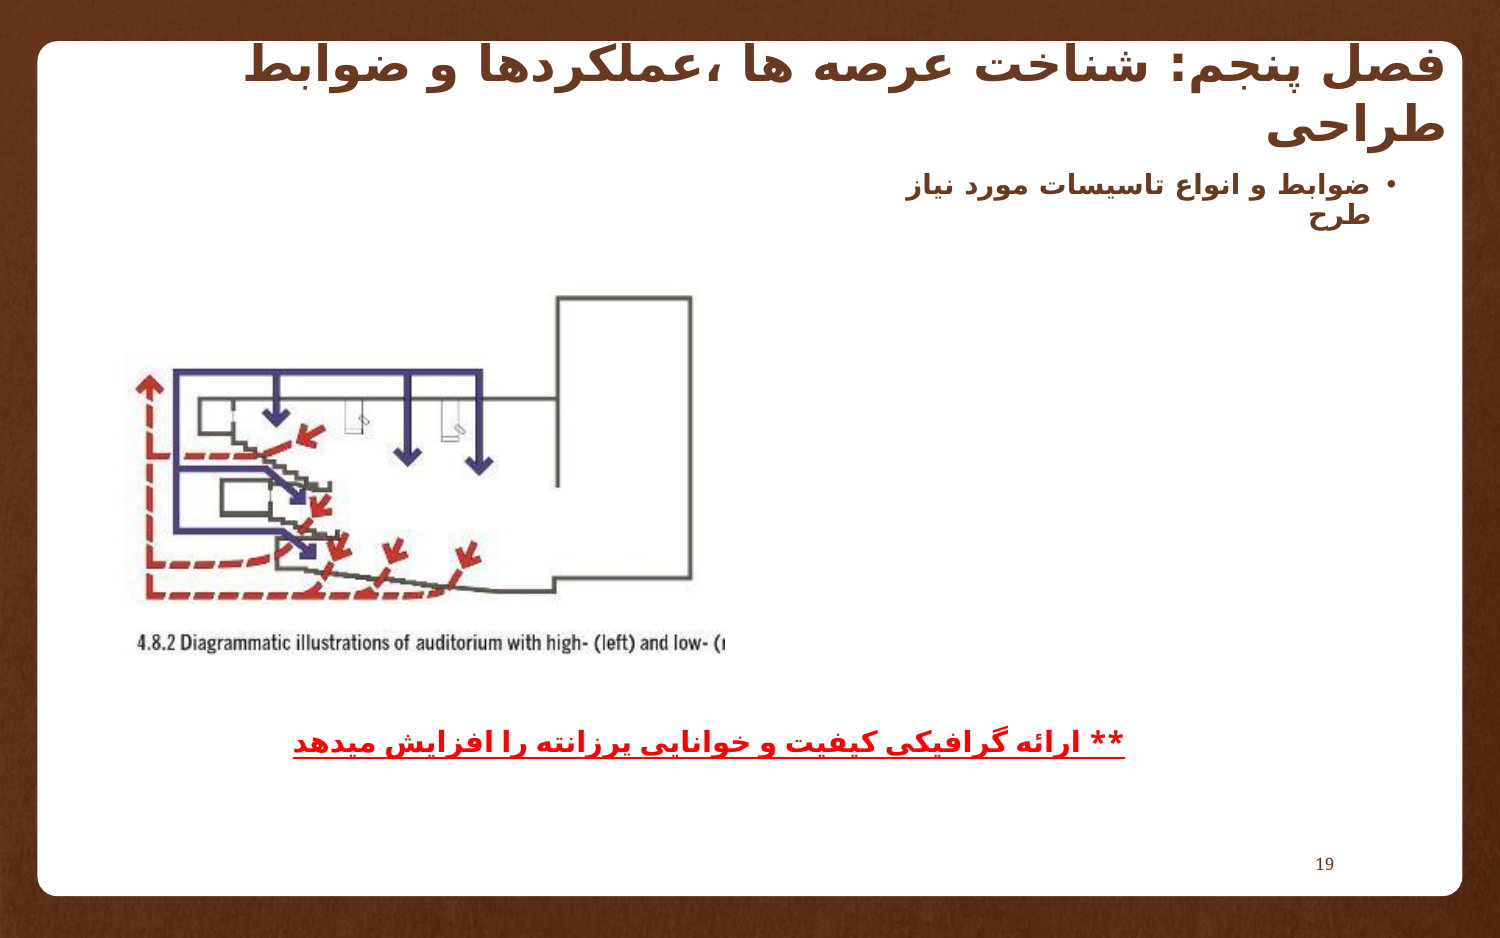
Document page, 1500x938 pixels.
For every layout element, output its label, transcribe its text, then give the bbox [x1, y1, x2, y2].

list ضوابط و انواع تاسیسات مورد نیاز طرح [862, 163, 1410, 239]
slide_number 19 [1262, 843, 1350, 886]
title فصل پنجم: شناخت عرصه ها ،عملکردها و ضوابط طراحی [168, 84, 1463, 160]
text_box ** ارائه گرافیکی کیفیت و خوانایی پرزانته را افزایش میدهد [14, 722, 1136, 768]
picture [124, 280, 725, 680]
